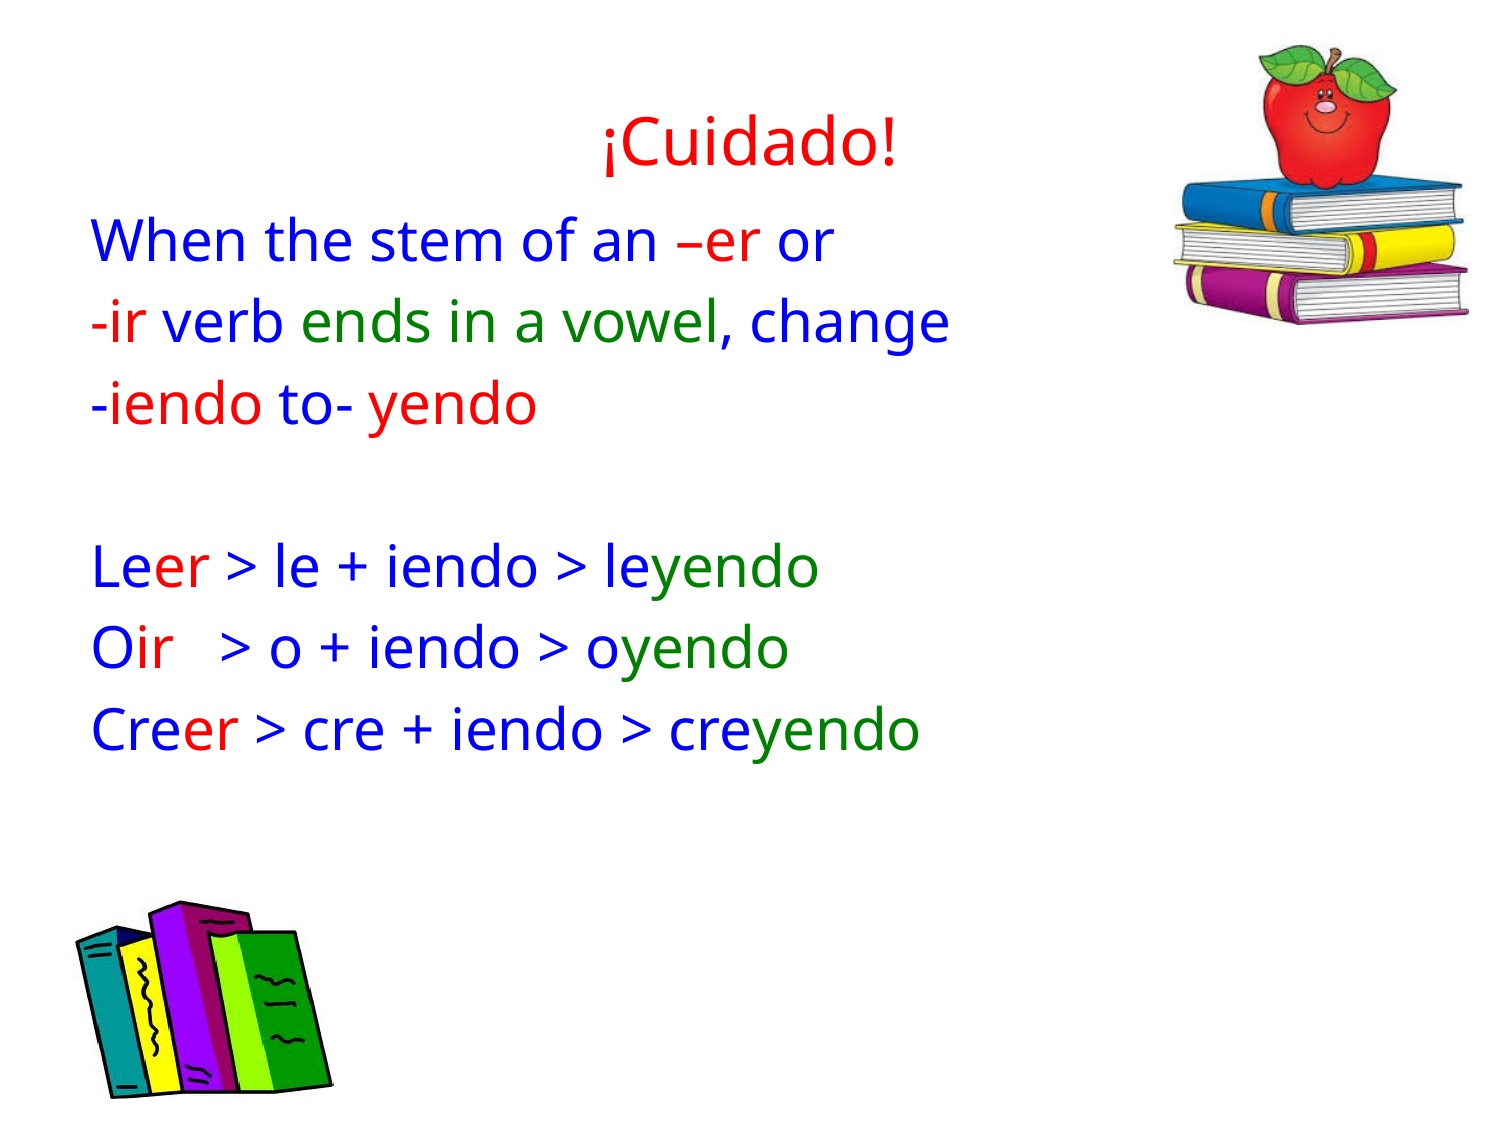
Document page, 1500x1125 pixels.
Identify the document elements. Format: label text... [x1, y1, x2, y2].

picture [1173, 44, 1469, 325]
title ¡Cuidado! [75, 45, 1171, 195]
picture [74, 900, 334, 1099]
list When the stem of an –er or -ir verb ends in a vowel, change -iendo to- yendo Leer > le + iendo > leyendo Oir > o + iendo > oyendo Creer > cre + iendo > creyendo [75, 195, 1425, 1005]
